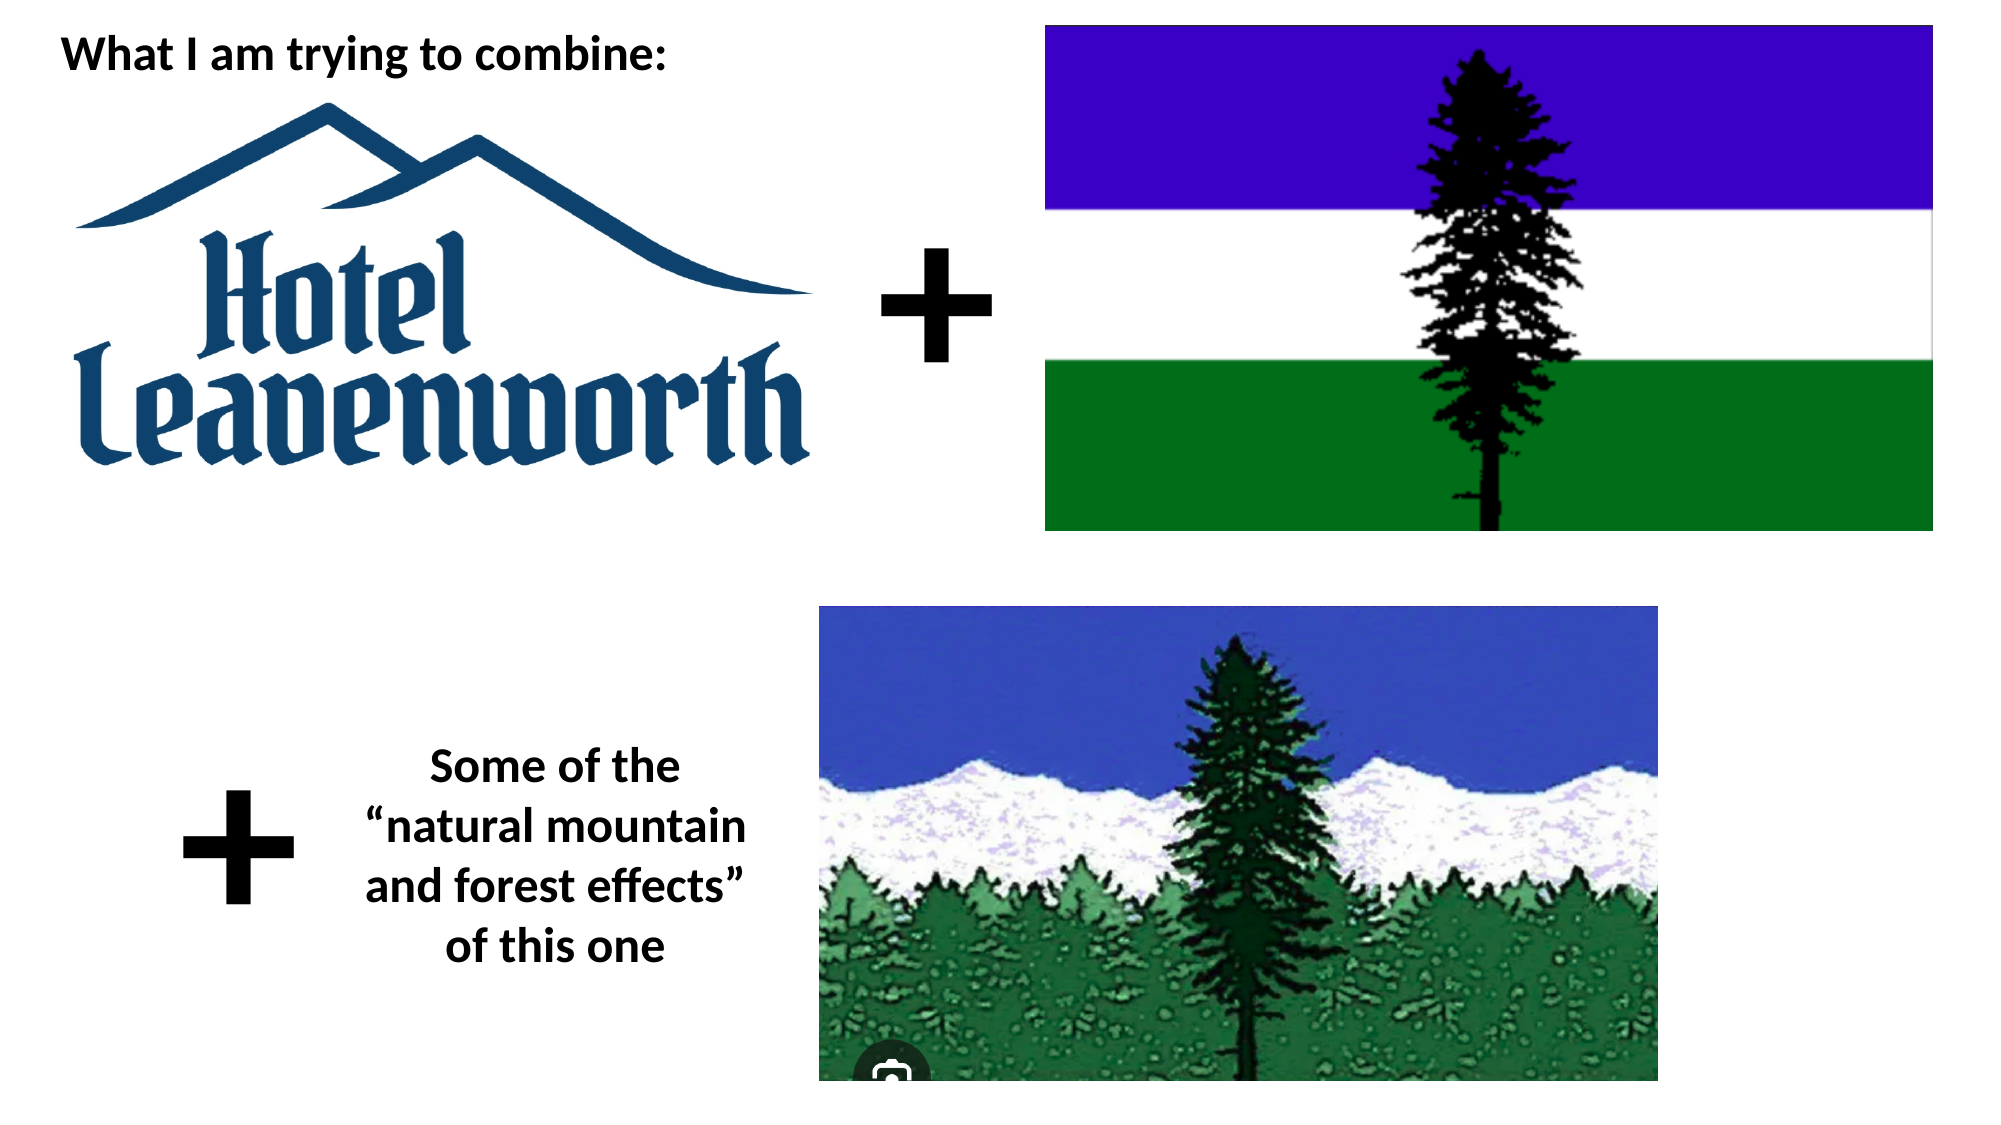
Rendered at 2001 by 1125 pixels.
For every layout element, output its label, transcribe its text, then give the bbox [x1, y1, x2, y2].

picture [1045, 25, 1933, 531]
text_box What I am trying to combine: [45, 13, 683, 88]
text_box + [165, 676, 315, 980]
picture [819, 606, 1658, 1081]
text_box Some of the “natural mountain and forest effects” of this one [334, 724, 777, 980]
picture [42, 98, 829, 475]
text_box + [862, 134, 1012, 437]
